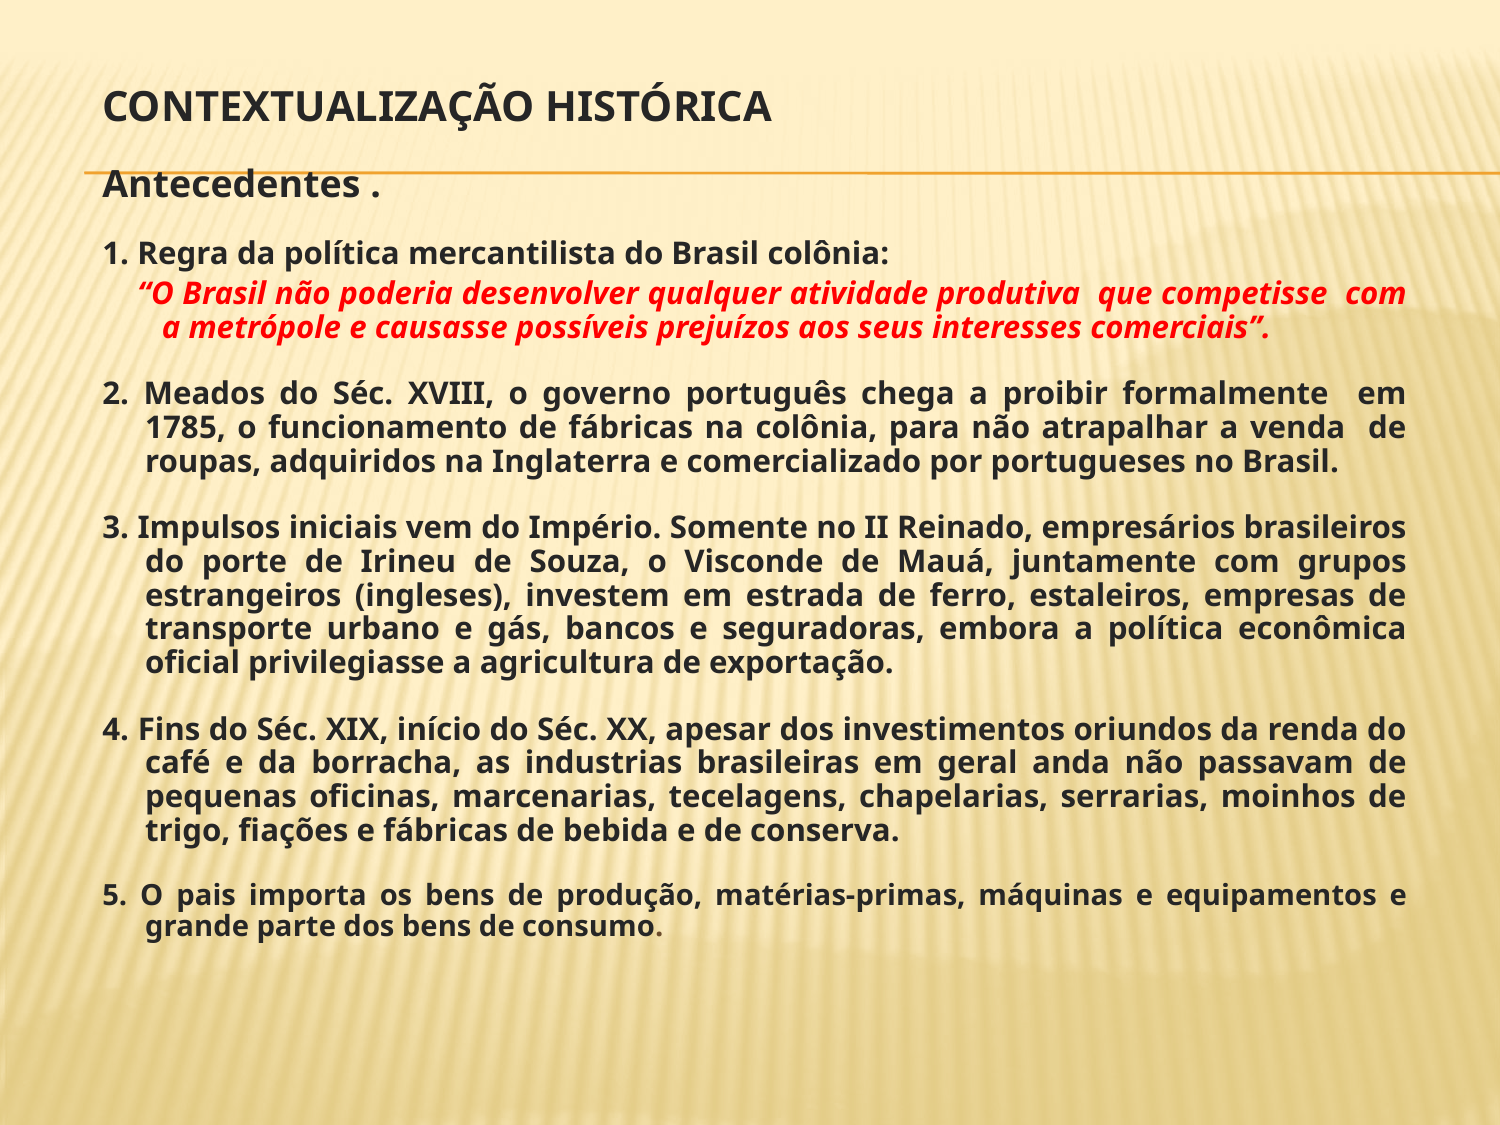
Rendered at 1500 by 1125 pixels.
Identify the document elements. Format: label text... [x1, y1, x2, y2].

text_box CONTEXTUALIZAÇÃO HISTÓRICA Antecedentes . 1. Regra da política mercantilista do Brasil colônia: “O Brasil não poderia desenvolver qualquer atividade produtiva que competisse com a metrópole e causasse possíveis prejuízos aos seus interesses comerciais”. 2. Meados do Séc. XVIII, o governo português chega a proibir formalmente em 1785, o funcionamento de fábricas na colônia, para não atrapalhar a venda de roupas, adquiridos na Inglaterra e comercializado por portugueses no Brasil. 3. Impulsos iniciais vem do Império. Somente no II Reinado, empresários brasileiros do porte de Irineu de Souza, o Visconde de Mauá, juntamente com grupos estrangeiros (ingleses), investem em estrada de ferro, estaleiros, empresas de transporte urbano e gás, bancos e seguradoras, embora a política econômica oficial privilegiasse a agricultura de exportação. 4. Fins do Séc. XIX, início do Séc. XX, apesar dos investimentos oriundos da renda do café e da borracha, as industrias brasileiras em geral anda não passavam de pequenas oficinas, marcenarias, tecelagens, chapelarias, serrarias, moinhos de trigo, fiações e fábricas de bebida e de conserva. 5. O pais importa os bens de produção, matérias-primas, máquinas e equipamentos e grande parte dos bens de consumo. [87, 78, 1424, 300]
text_box [212, 675, 1300, 725]
text_box [212, 474, 963, 525]
